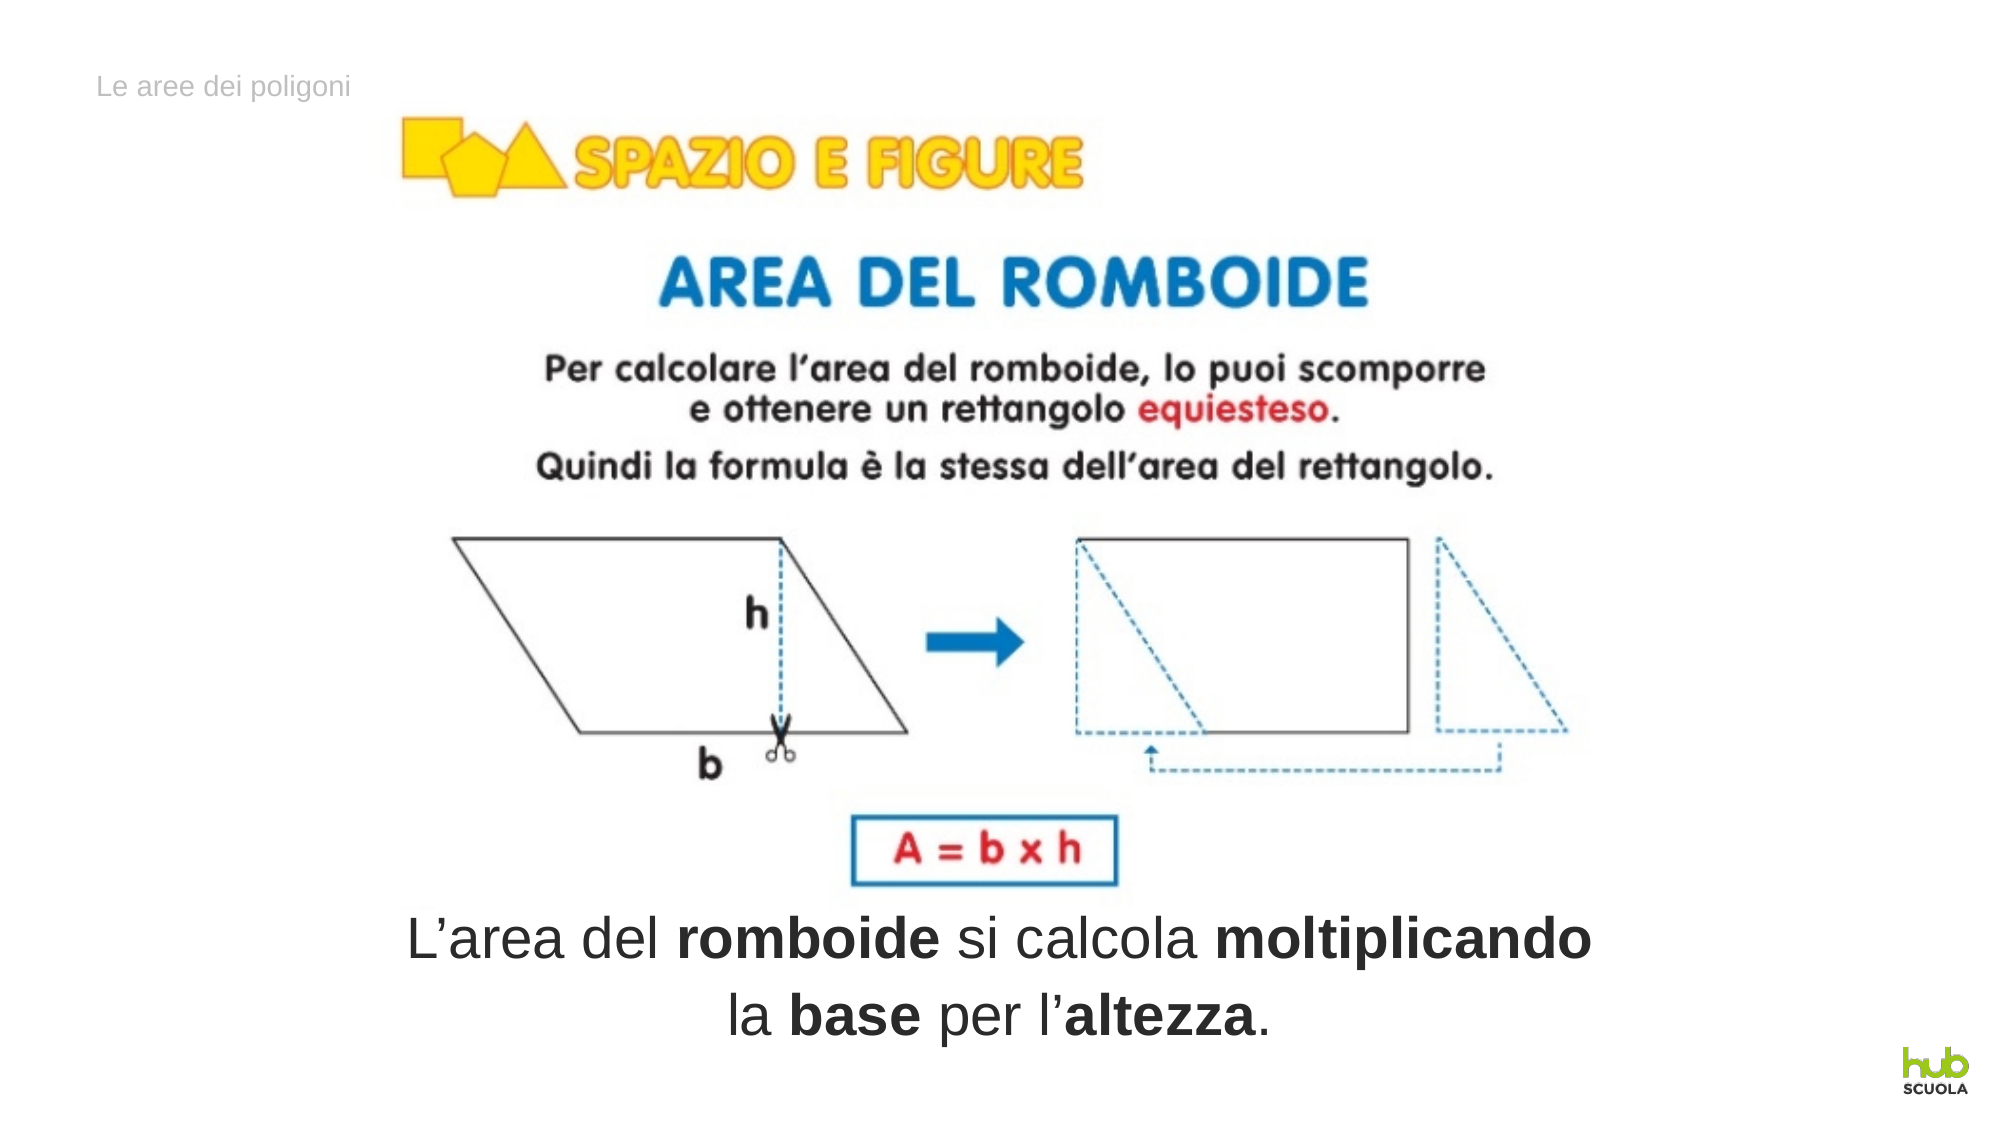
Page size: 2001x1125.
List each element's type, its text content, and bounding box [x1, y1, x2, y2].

picture [1903, 1046, 1969, 1095]
text_box L’area del romboide si calcola moltiplicando la base per l’altezza. [173, 933, 1827, 1047]
text_box Le aree dei poligoni [88, 66, 337, 102]
picture [342, 56, 1658, 910]
